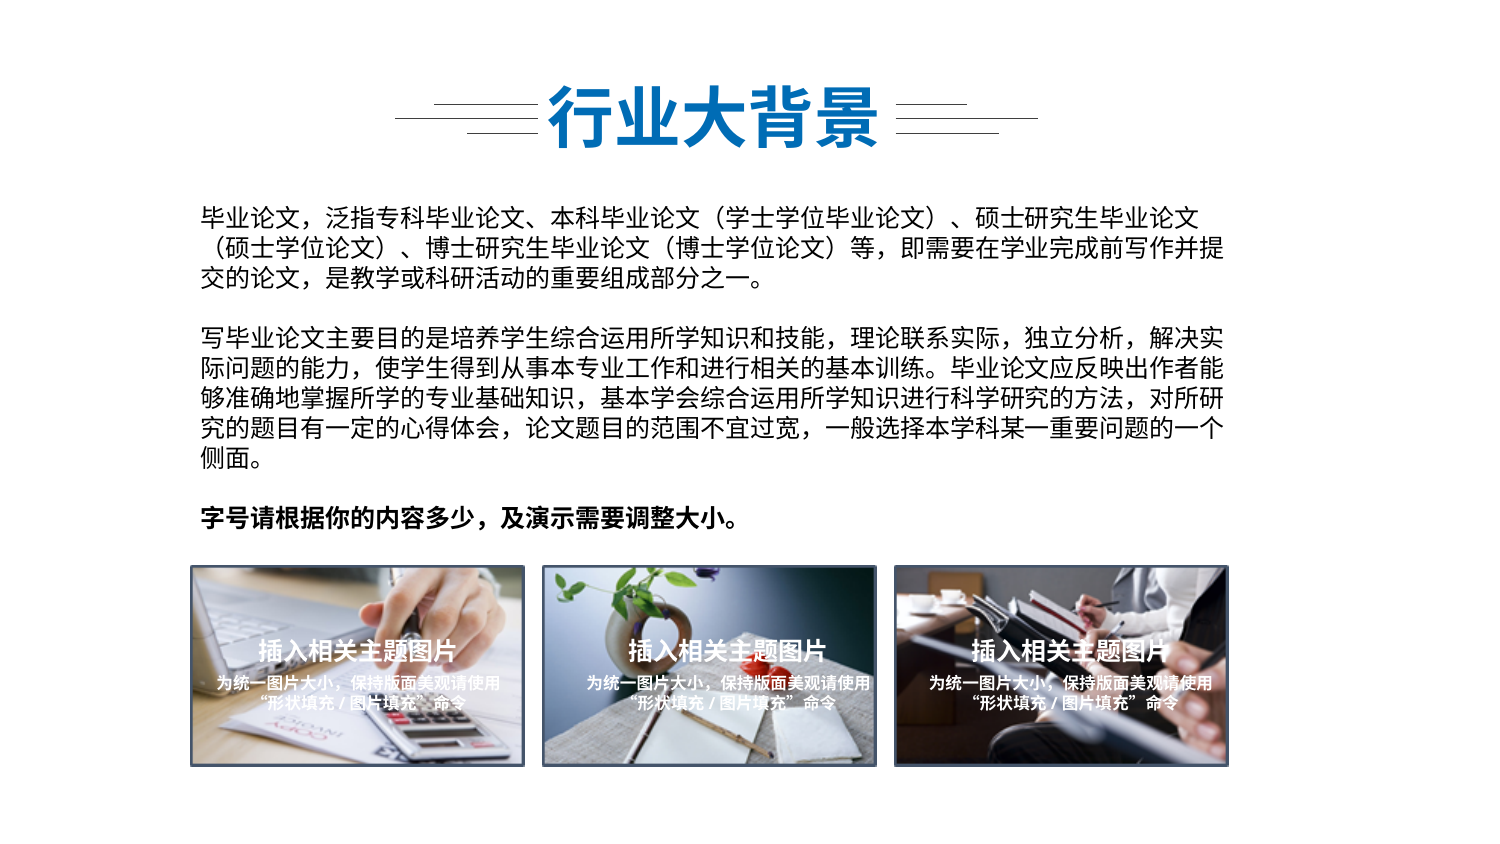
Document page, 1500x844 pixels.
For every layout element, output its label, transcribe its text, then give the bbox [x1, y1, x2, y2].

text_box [395, 104, 1038, 134]
text_box 行业大背景 [524, 75, 905, 104]
text_box 行业大背景 [524, 134, 905, 156]
text_box 毕业论文，泛指专科毕业论文、本科毕业论文（学士学位毕业论文）、硕士研究生毕业论文（硕士学位论文）、博士研究生毕业论文（博士学位论文）等，即需要在学业完成前写作并提交的论文，是教学或科研活动的重要组成部分之一。 写毕业论文主要目的是培养学生综合运用所学知识和技能，理论联系实际，独立分析，解决实际问题的能力，使学生得到从事本专业工作和进行相关的基本训练。毕业论文应反映出作者能够准确地掌握所学的专业基础知识，基本学会综合运用所学知识进行科学研究的方法，对所研究的题目有一定的心得体会，论文题目的范围不宜过宽，一般选择本学科某一重要问题的一个侧面。 字号请根据你的内容多少，及演示需要调整大小。 [200, 202, 1229, 533]
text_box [542, 565, 877, 767]
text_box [894, 565, 1229, 767]
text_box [190, 565, 525, 767]
